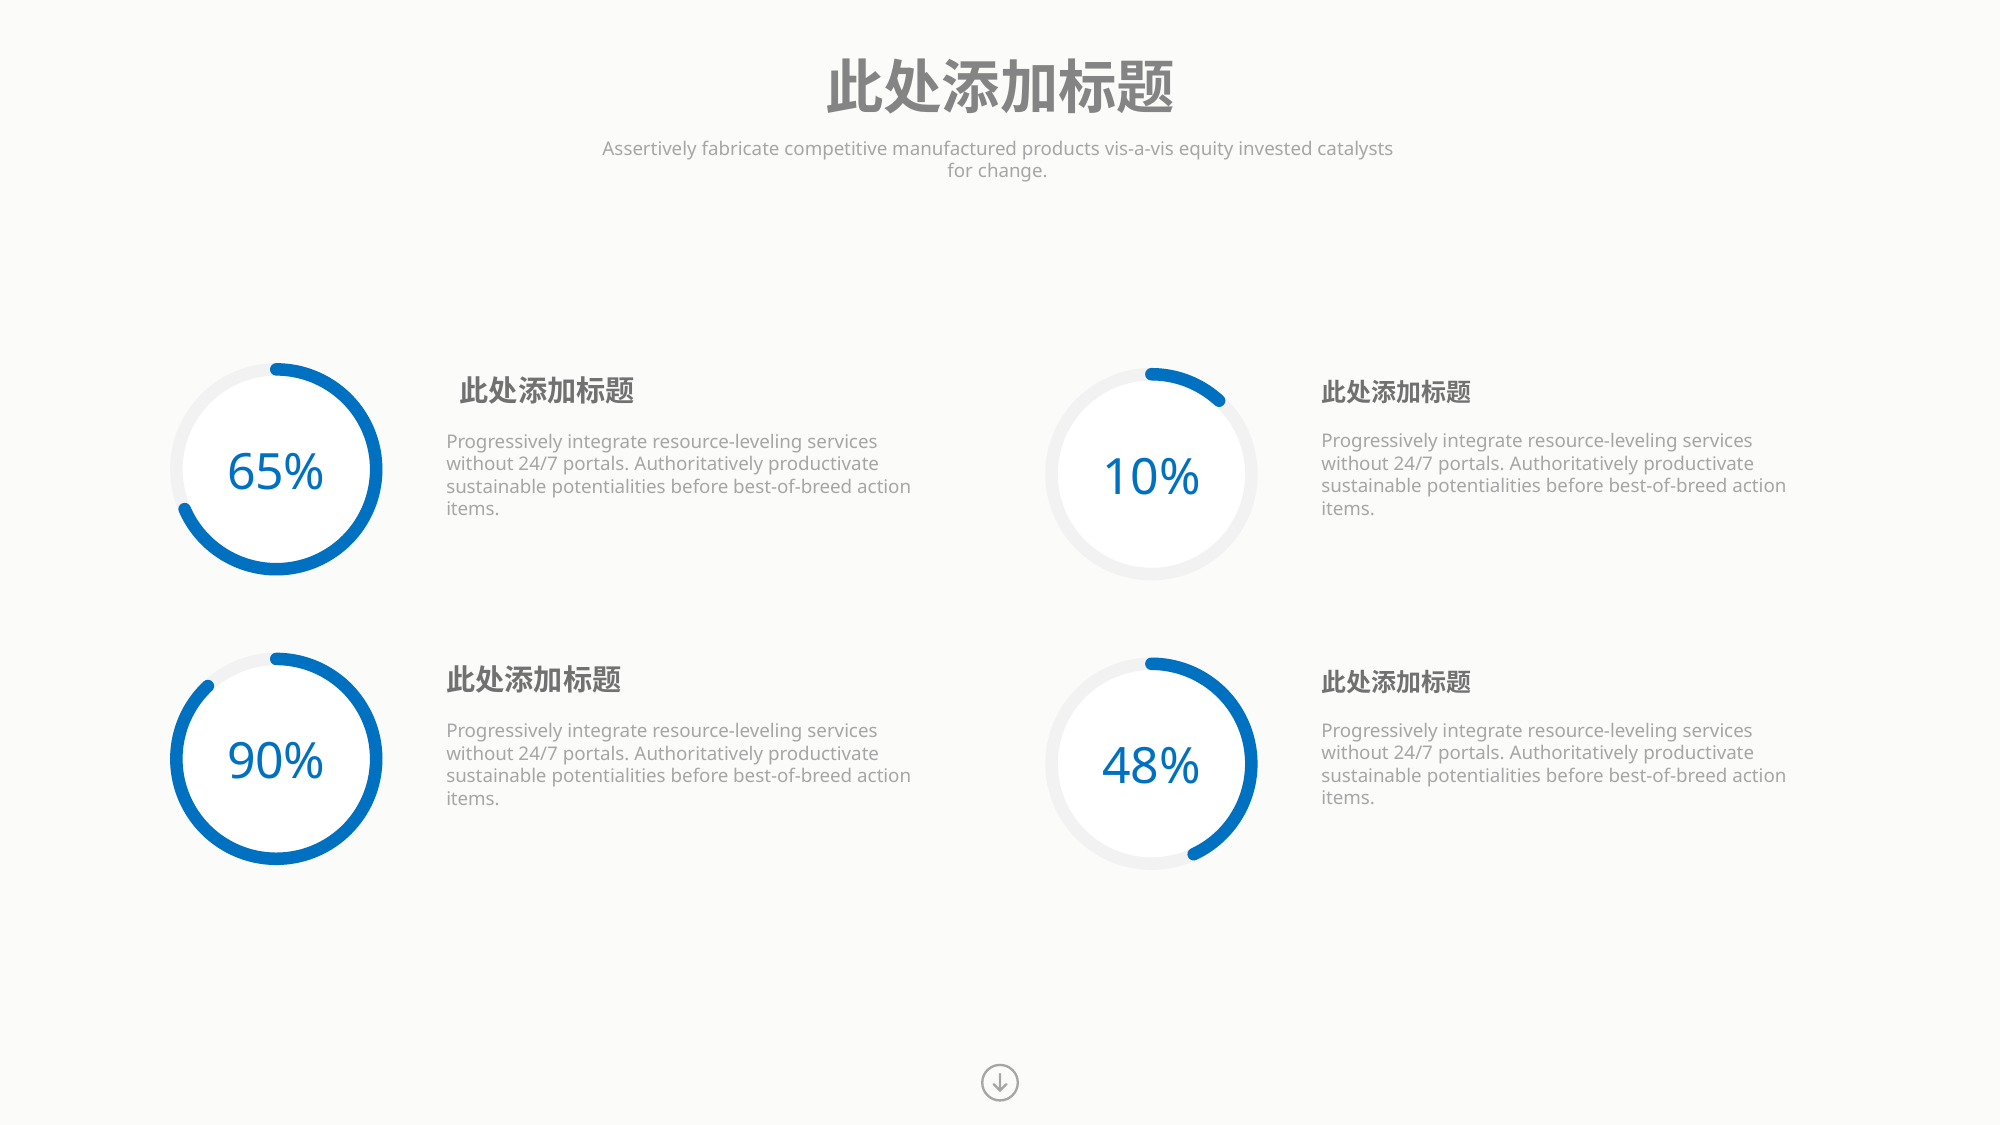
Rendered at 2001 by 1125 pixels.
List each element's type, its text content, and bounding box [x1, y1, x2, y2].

text_box [183, 368, 378, 571]
text_box 10% [1050, 373, 1253, 576]
text_box 此处添加标题 [810, 43, 1190, 128]
text_box 此处添加标题 Progressively integrate resource-leveling services without 24/7 portals. Authoritatively productivate sustainable potentialities before best-of-breed action items. [1306, 658, 1824, 817]
text_box 90% [207, 657, 276, 757]
text_box 此处添加标题 Progressively integrate resource-leveling services without 24/7 portals. Authoritatively productivate sustainable potentialities before best-of-breed action items. [431, 654, 949, 817]
text_box 65% [175, 368, 276, 508]
text_box [1150, 373, 1220, 475]
text_box [175, 657, 378, 860]
text_box [981, 1063, 1019, 1102]
text_box 此处添加标题 Progressively integrate resource-leveling services without 24/7 portals. Authoritatively productivate sustainable potentialities before best-of-breed action items. [1306, 369, 1824, 527]
text_box 此处添加标题 Progressively integrate resource-leveling services without 24/7 portals. Authoritatively productivate sustainable potentialities before best-of-breed action items. [431, 364, 949, 527]
text_box [1150, 662, 1253, 856]
text_box 48% [1050, 662, 1193, 865]
text_box Assertively fabricate competitive manufactured products vis-a-vis equity invested catalysts for change. [587, 128, 1413, 189]
